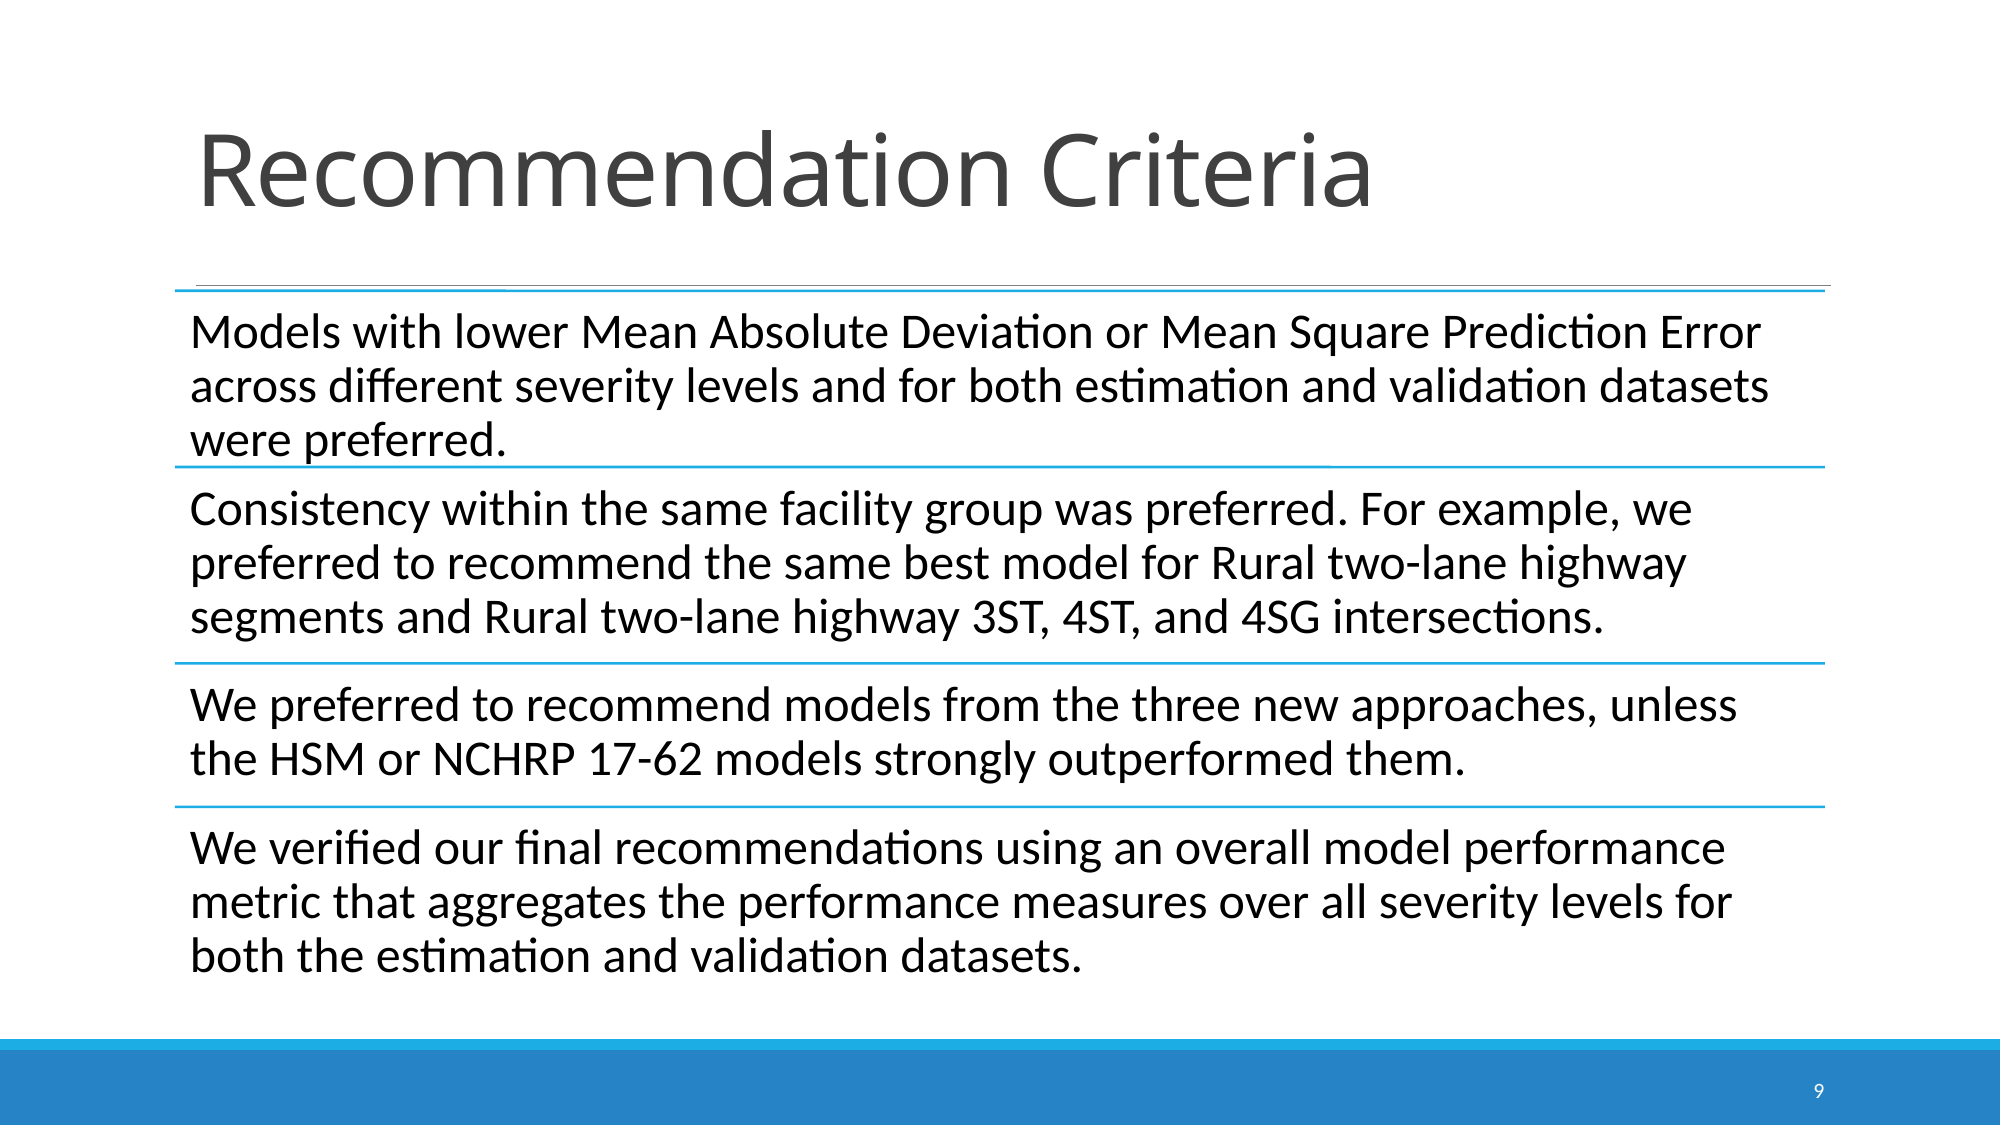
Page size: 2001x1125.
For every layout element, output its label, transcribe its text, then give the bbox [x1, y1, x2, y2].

slide_number 9 [1624, 1059, 1840, 1120]
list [174, 290, 1826, 986]
title Recommendation Criteria [180, 47, 1830, 235]
